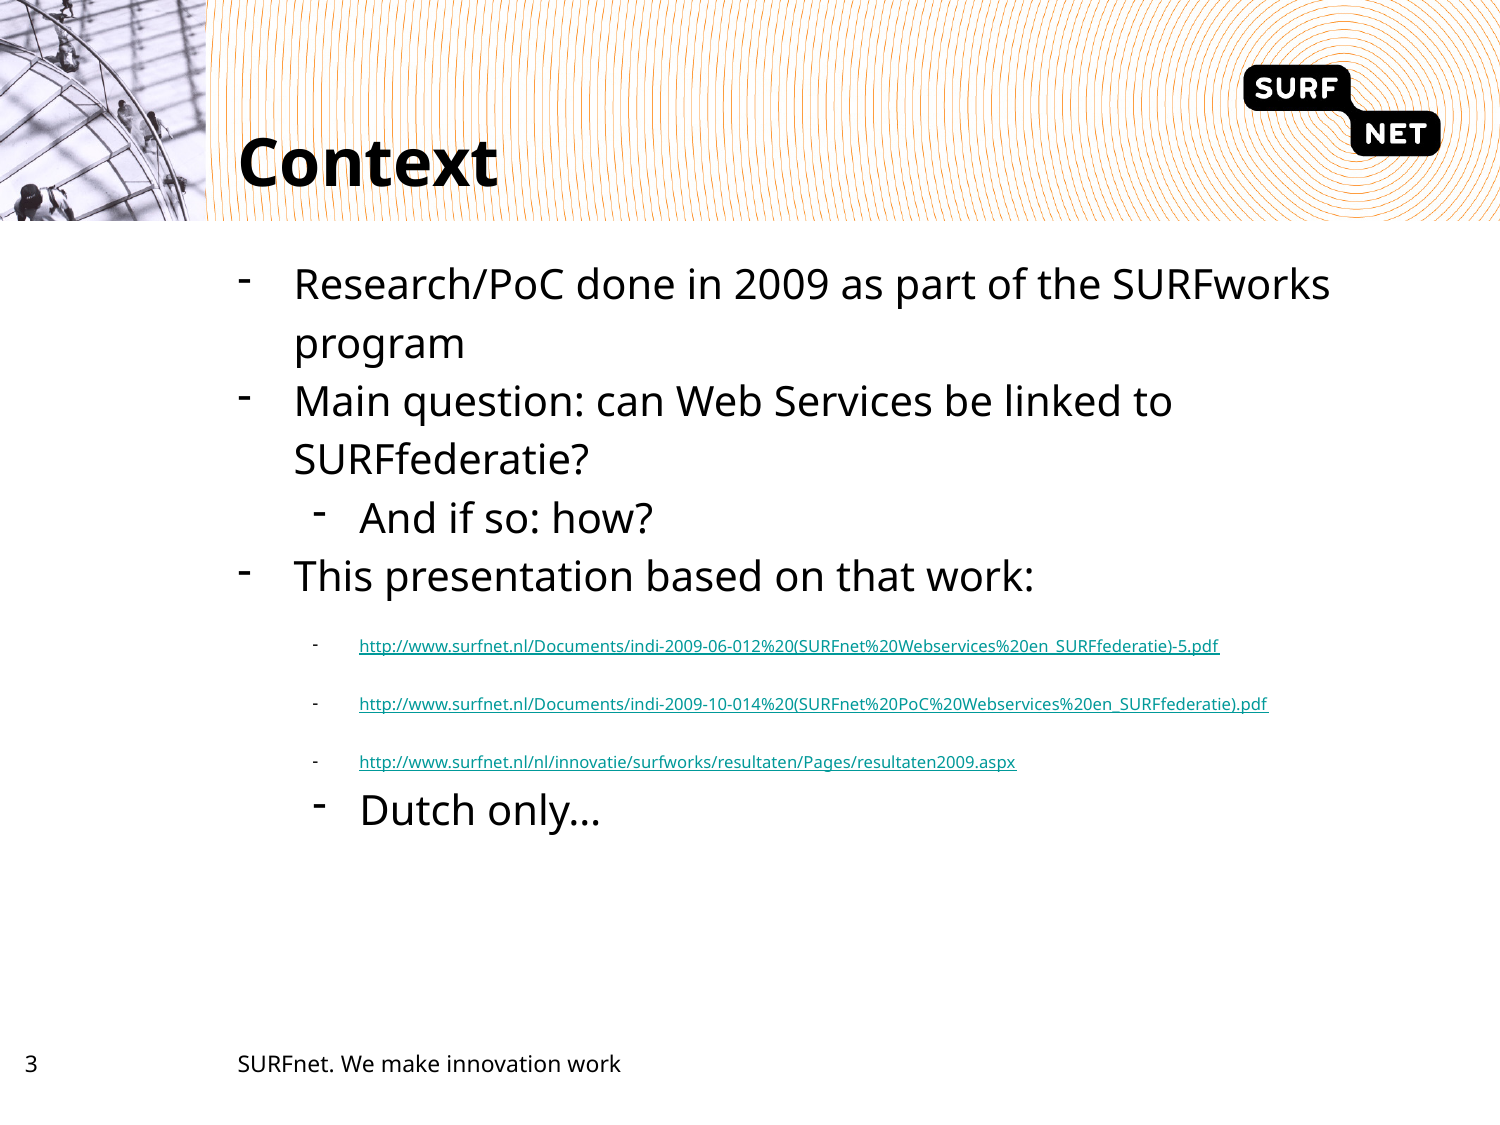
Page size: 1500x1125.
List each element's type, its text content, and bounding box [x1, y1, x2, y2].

footer SURFnet. We make innovation work [237, 1049, 1388, 1125]
slide_number 2 [24, 1049, 201, 1125]
title Context [237, 24, 1176, 201]
picture [0, 0, 1500, 221]
list Research/PoC done in 2009 as part of the SURFworks program Main question: can Web Services be linked to SURFfederatie? And if so: how? This presentation based on that work: http://www.surfnet.nl/Documents/indi-2009-06-012%20(SURFnet%20Webservices%20en_SURFfederatie)-5.pdf http://www.surfnet.nl/Documents/indi-2009-10-014%20(SURFnet%20PoC%20Webservices%20en_SURFfederatie).pdf http://www.surfnet.nl/nl/innovatie/surfworks/resultaten/Pages/resultaten2009.aspx Dutch only… [237, 249, 1388, 1001]
